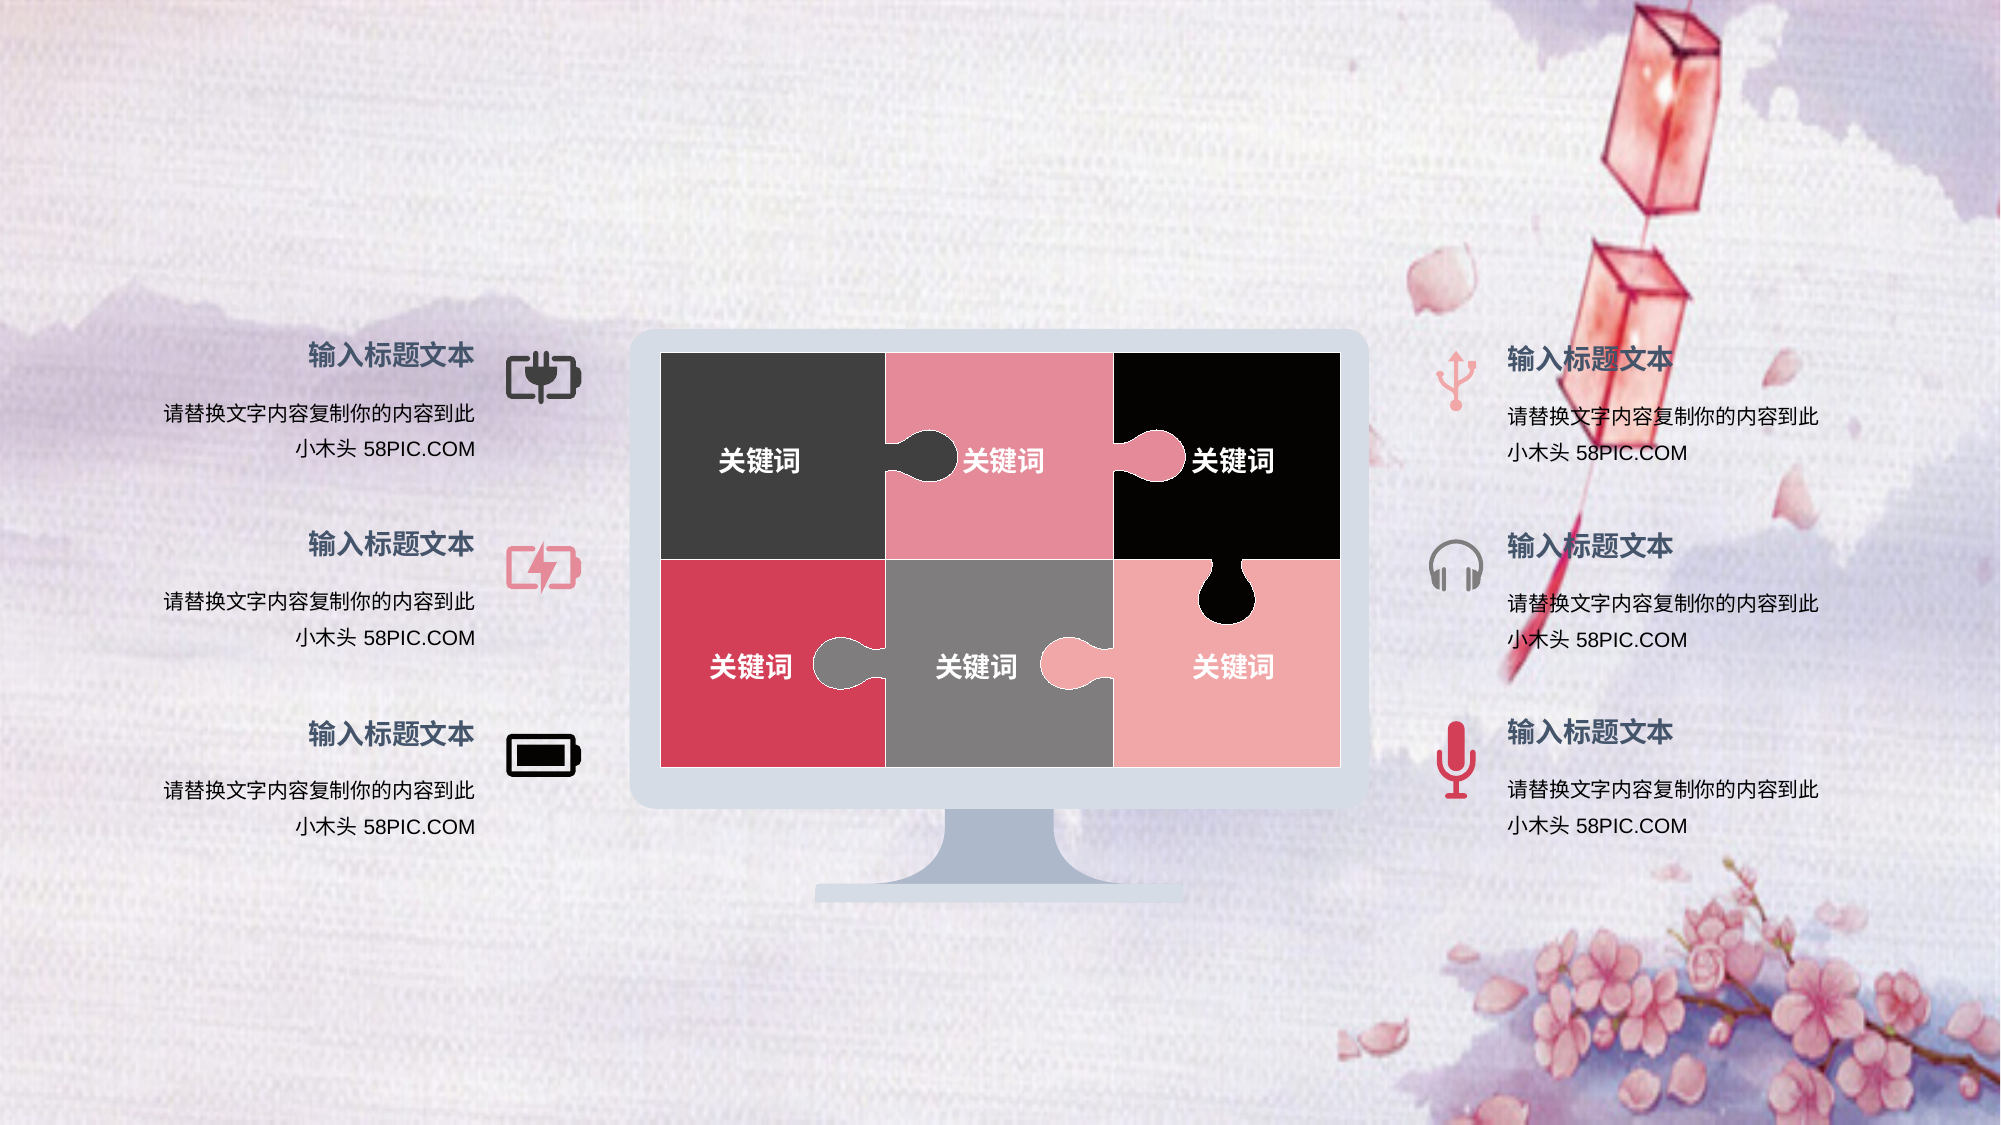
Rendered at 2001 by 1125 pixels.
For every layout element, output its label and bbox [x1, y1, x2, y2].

text_box [138, 515, 490, 664]
text_box [1436, 350, 1477, 412]
text_box [1427, 539, 1485, 592]
text_box [506, 733, 582, 777]
text_box [1493, 703, 1840, 852]
text_box [629, 328, 1369, 903]
text_box [1436, 721, 1476, 799]
picture [0, 0, 2001, 1125]
text_box [1493, 516, 1840, 665]
text_box [506, 350, 582, 405]
text_box [1493, 329, 1840, 479]
text_box [138, 705, 490, 853]
text_box [138, 326, 490, 475]
text_box [506, 540, 582, 595]
